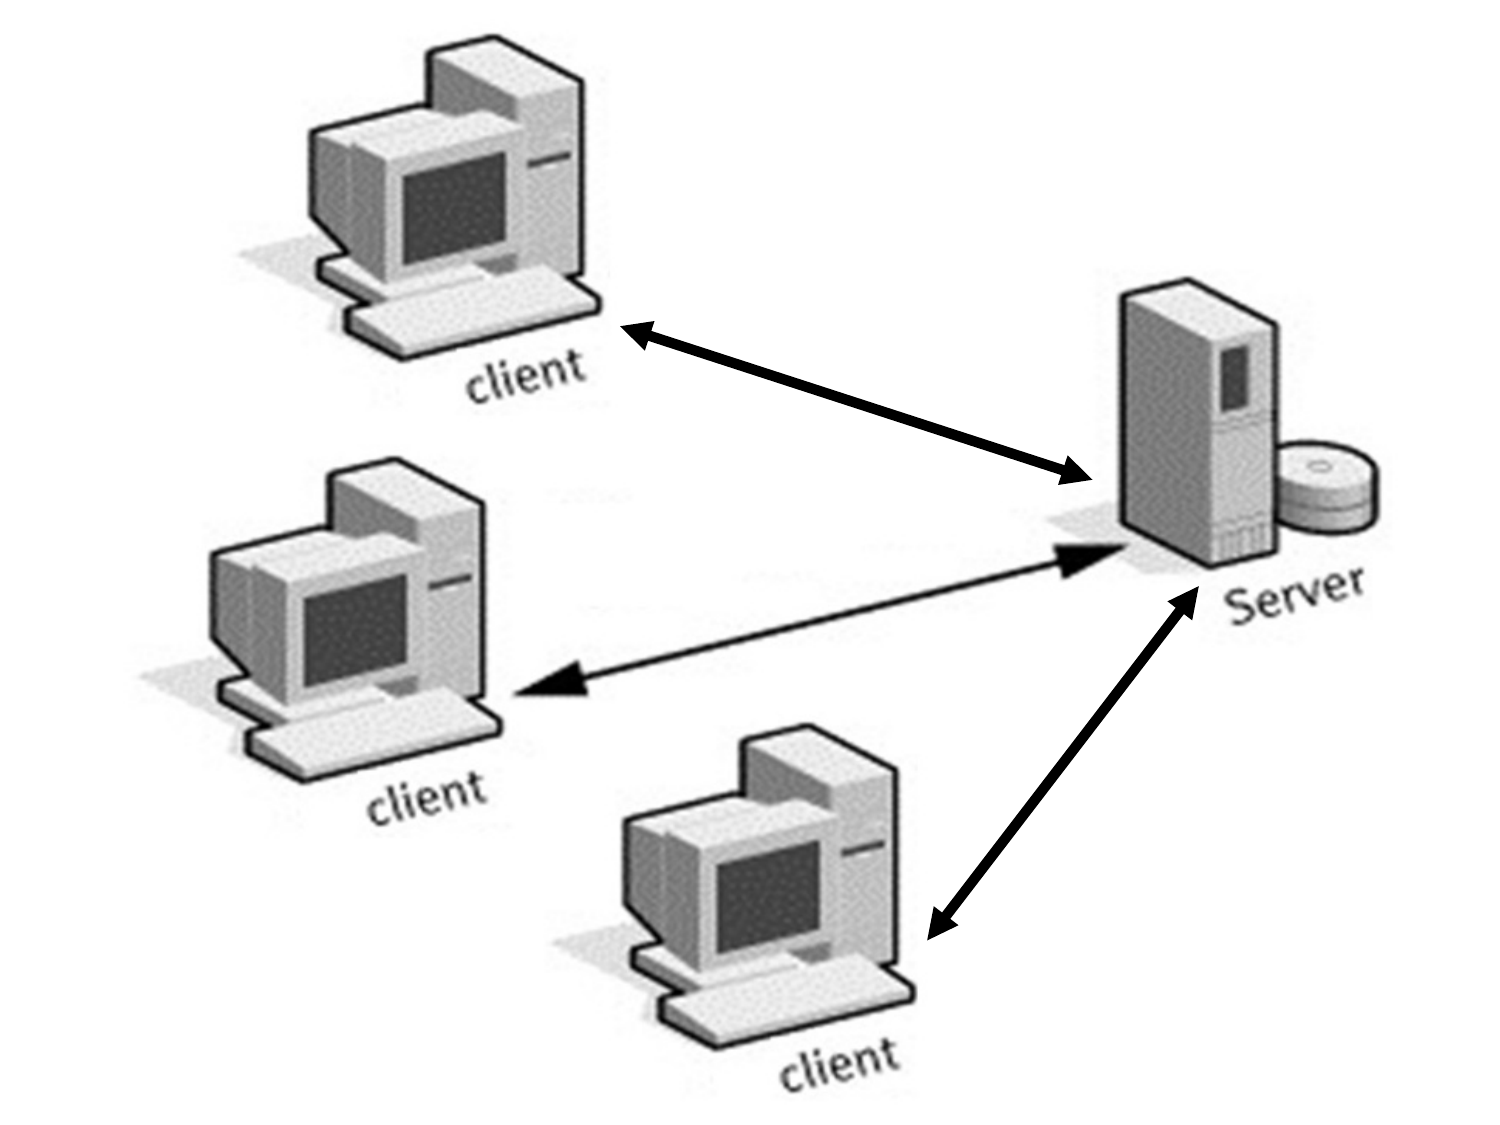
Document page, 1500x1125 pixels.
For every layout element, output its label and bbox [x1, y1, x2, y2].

text_box [619, 325, 1093, 480]
picture [123, 18, 1436, 1107]
text_box [926, 585, 1200, 941]
